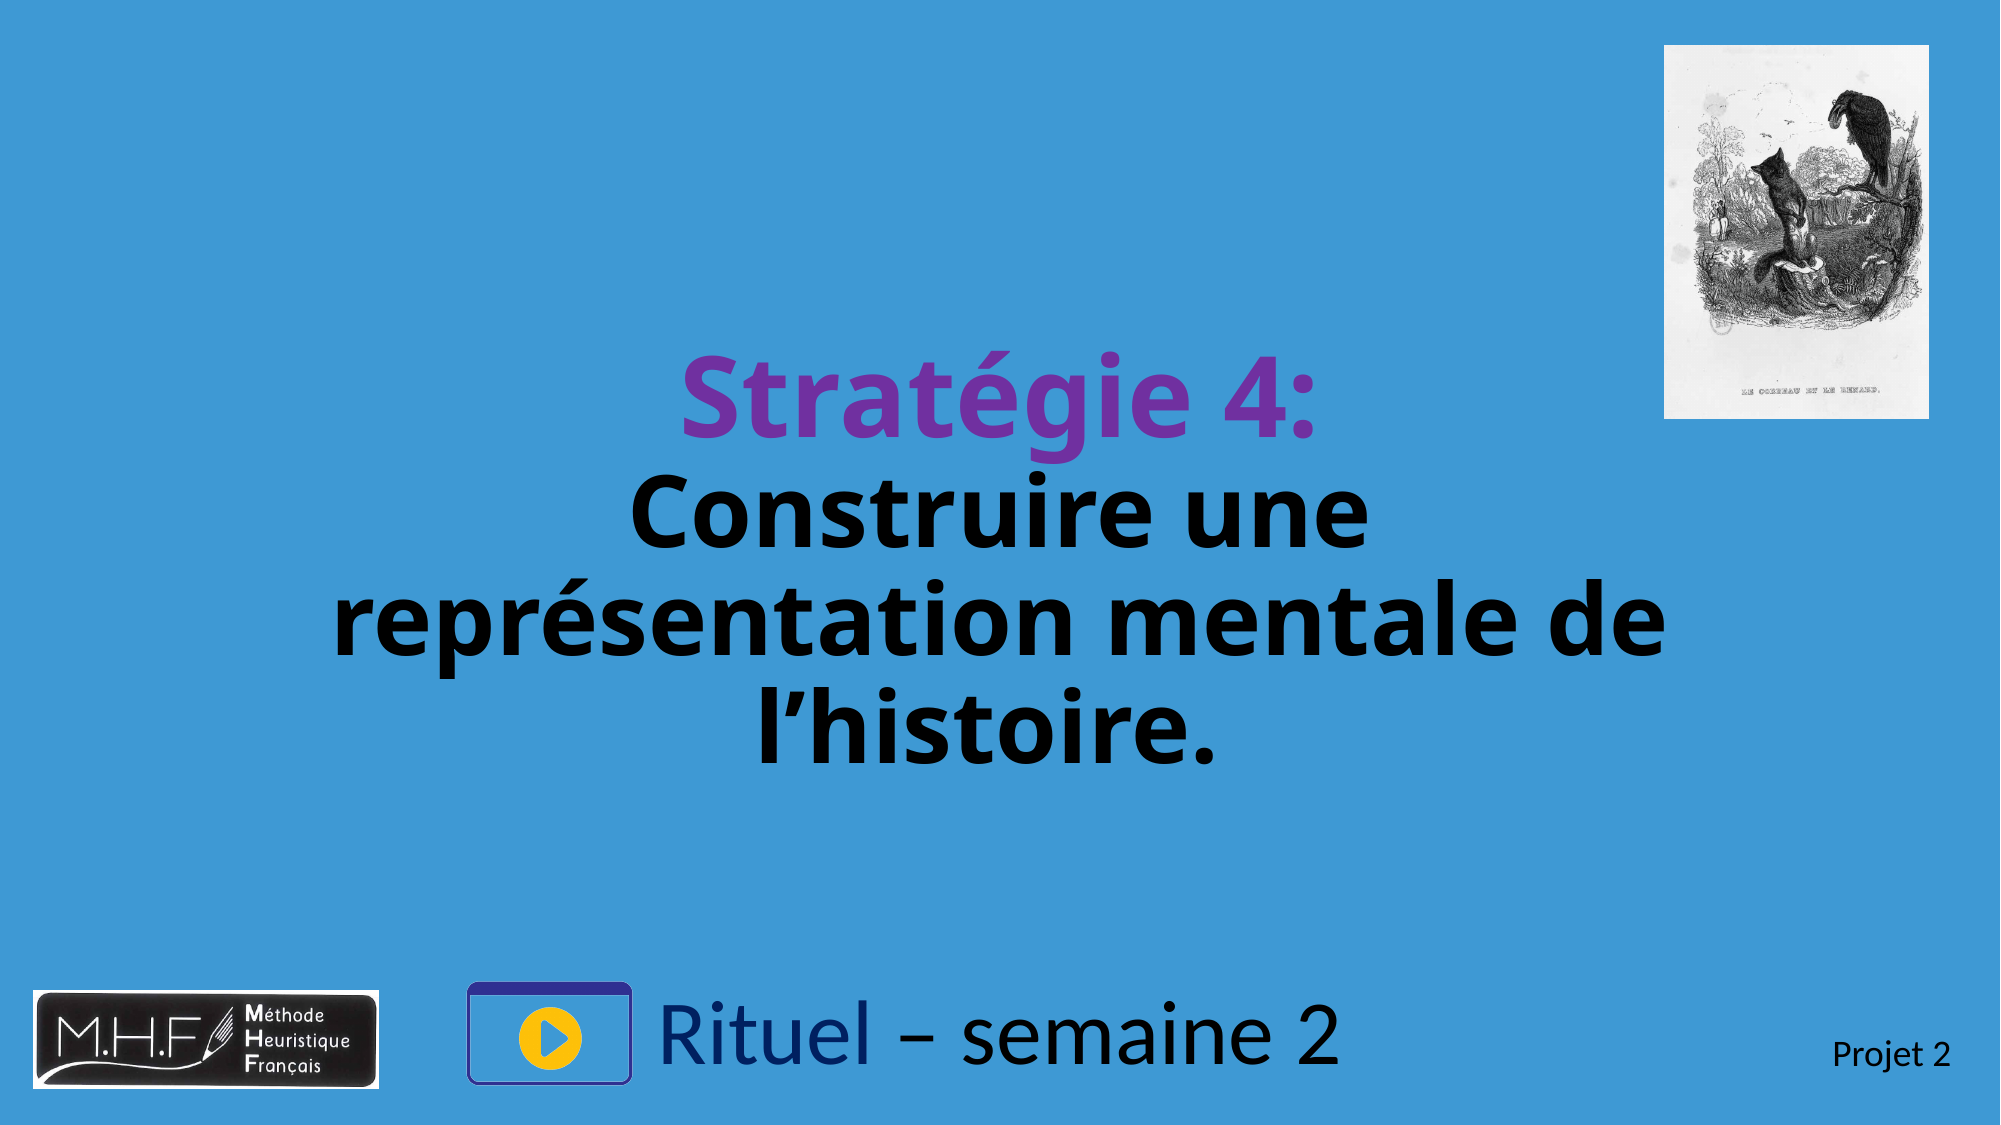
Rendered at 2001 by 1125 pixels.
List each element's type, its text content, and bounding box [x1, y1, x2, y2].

picture [463, 977, 638, 1089]
text_box Projet 2 [1362, 1021, 1967, 1082]
picture [1664, 45, 1929, 419]
subtitle Rituel – semaine 2 [249, 978, 1750, 1102]
picture [33, 990, 379, 1089]
title Stratégie 4: Construire une représentation mentale de l’histoire. [249, 325, 1750, 800]
